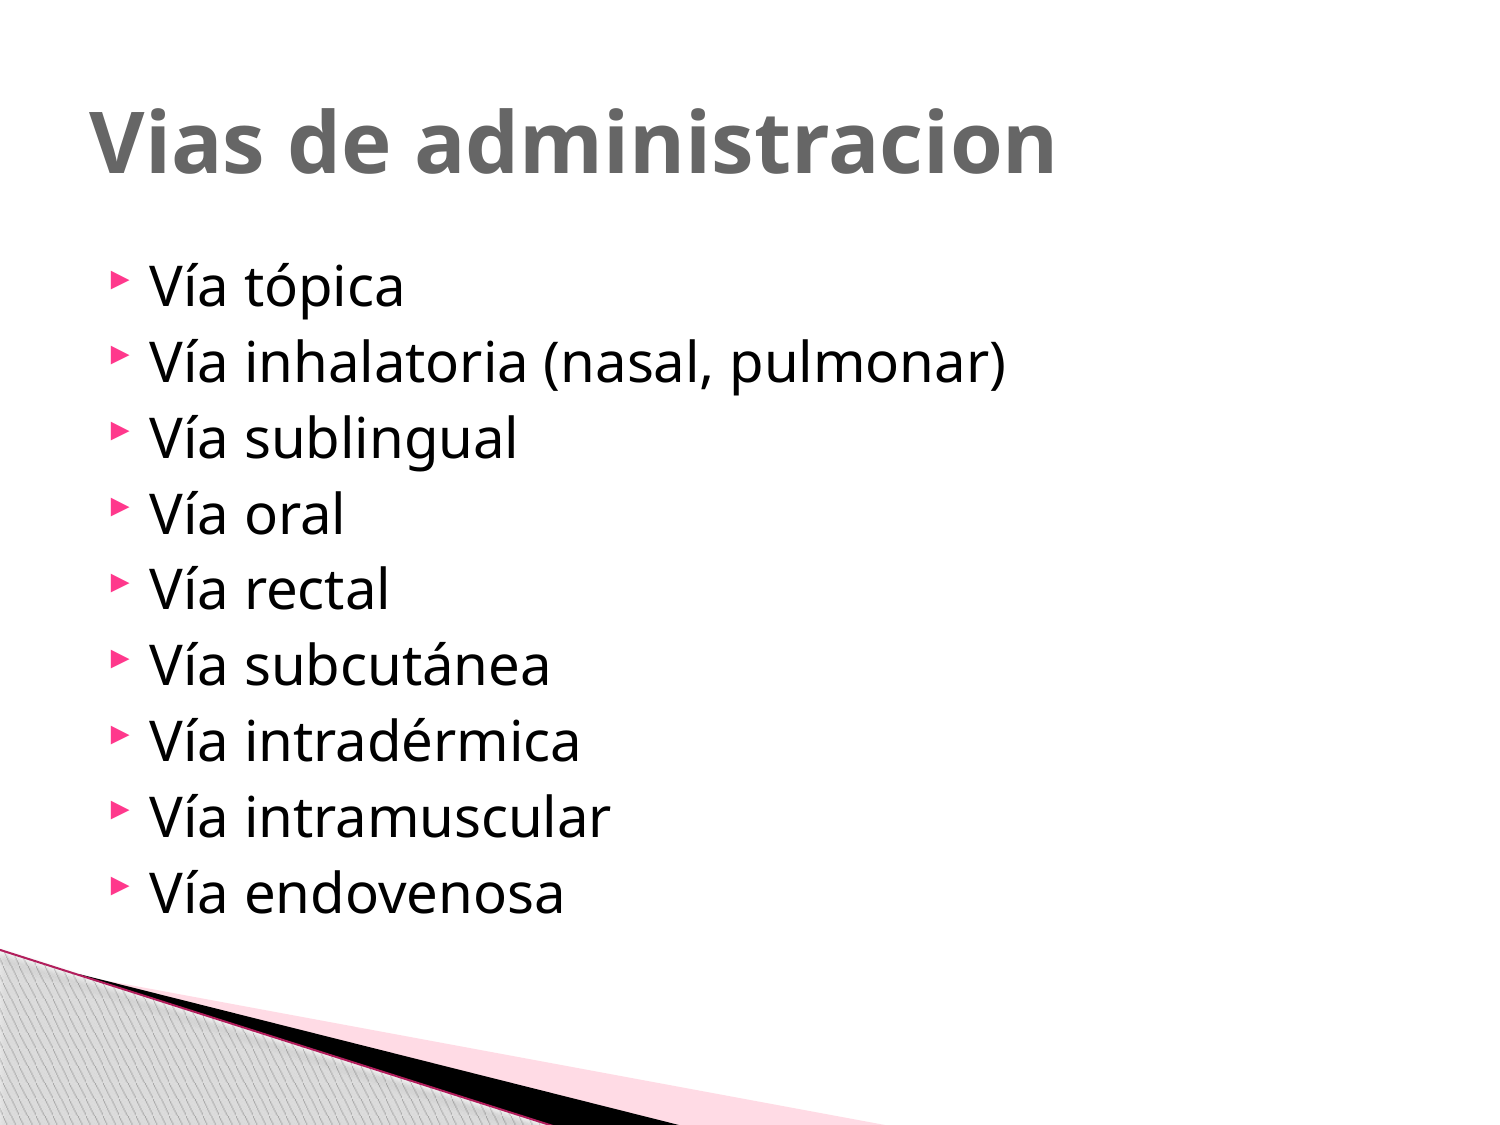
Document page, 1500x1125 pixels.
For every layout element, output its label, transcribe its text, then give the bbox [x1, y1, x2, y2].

list Vía tópica Vía inhalatoria (nasal, pulmonar) Vía sublingual Vía oral Vía rectal Vía subcutánea Vía intradérmica Vía intramuscular Vía endovenosa [75, 243, 1425, 986]
title Vias de administracion [75, 45, 1425, 233]
